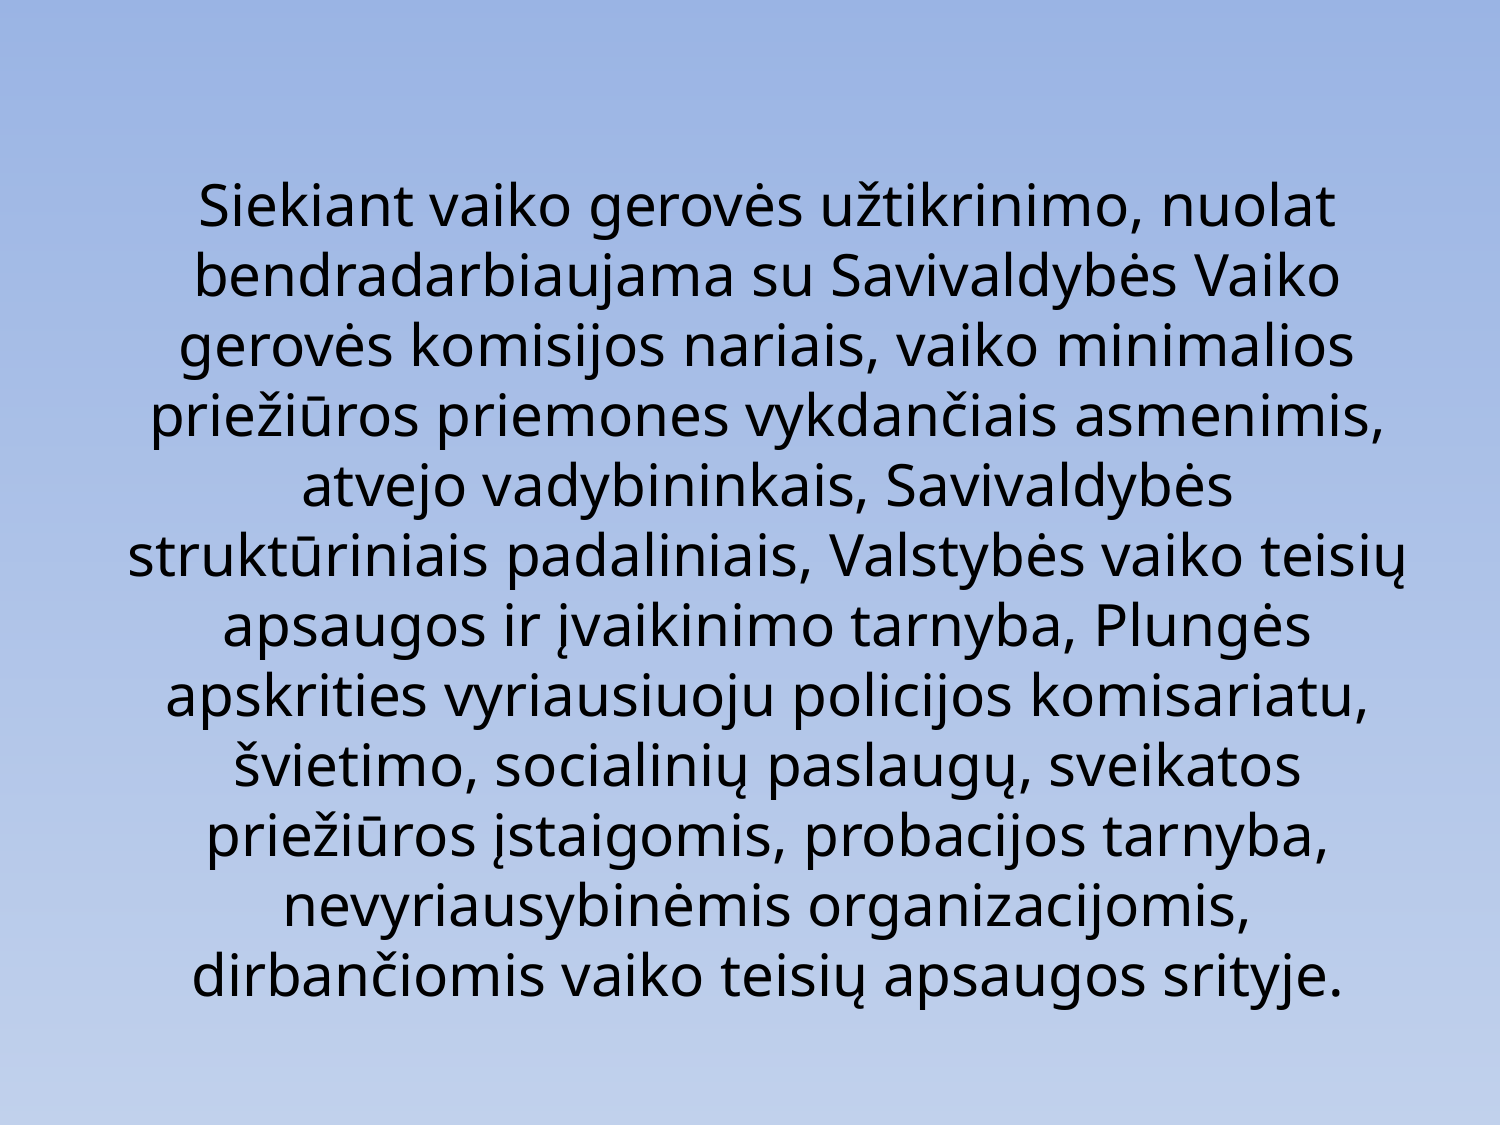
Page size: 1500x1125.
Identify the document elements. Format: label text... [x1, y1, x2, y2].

text_box Siekiant vaiko gerovės užtikrinimo, nuolat bendradarbiaujama su Savivaldybės Vaiko gerovės komisijos nariais, vaiko minimalios priežiūros priemones vykdančiais asmenimis, atvejo vadybininkais, Savivaldybės struktūriniais padaliniais, Valstybės vaiko teisių apsaugos ir įvaikinimo tarnyba, Plungės apskrities vyriausiuoju policijos komisariatu, švietimo, socialinių paslaugų, sveikatos priežiūros įstaigomis, probacijos tarnyba, nevyriausybinėmis organizacijomis, dirbančiomis vaiko teisių apsaugos srityje. [112, 160, 1424, 1016]
